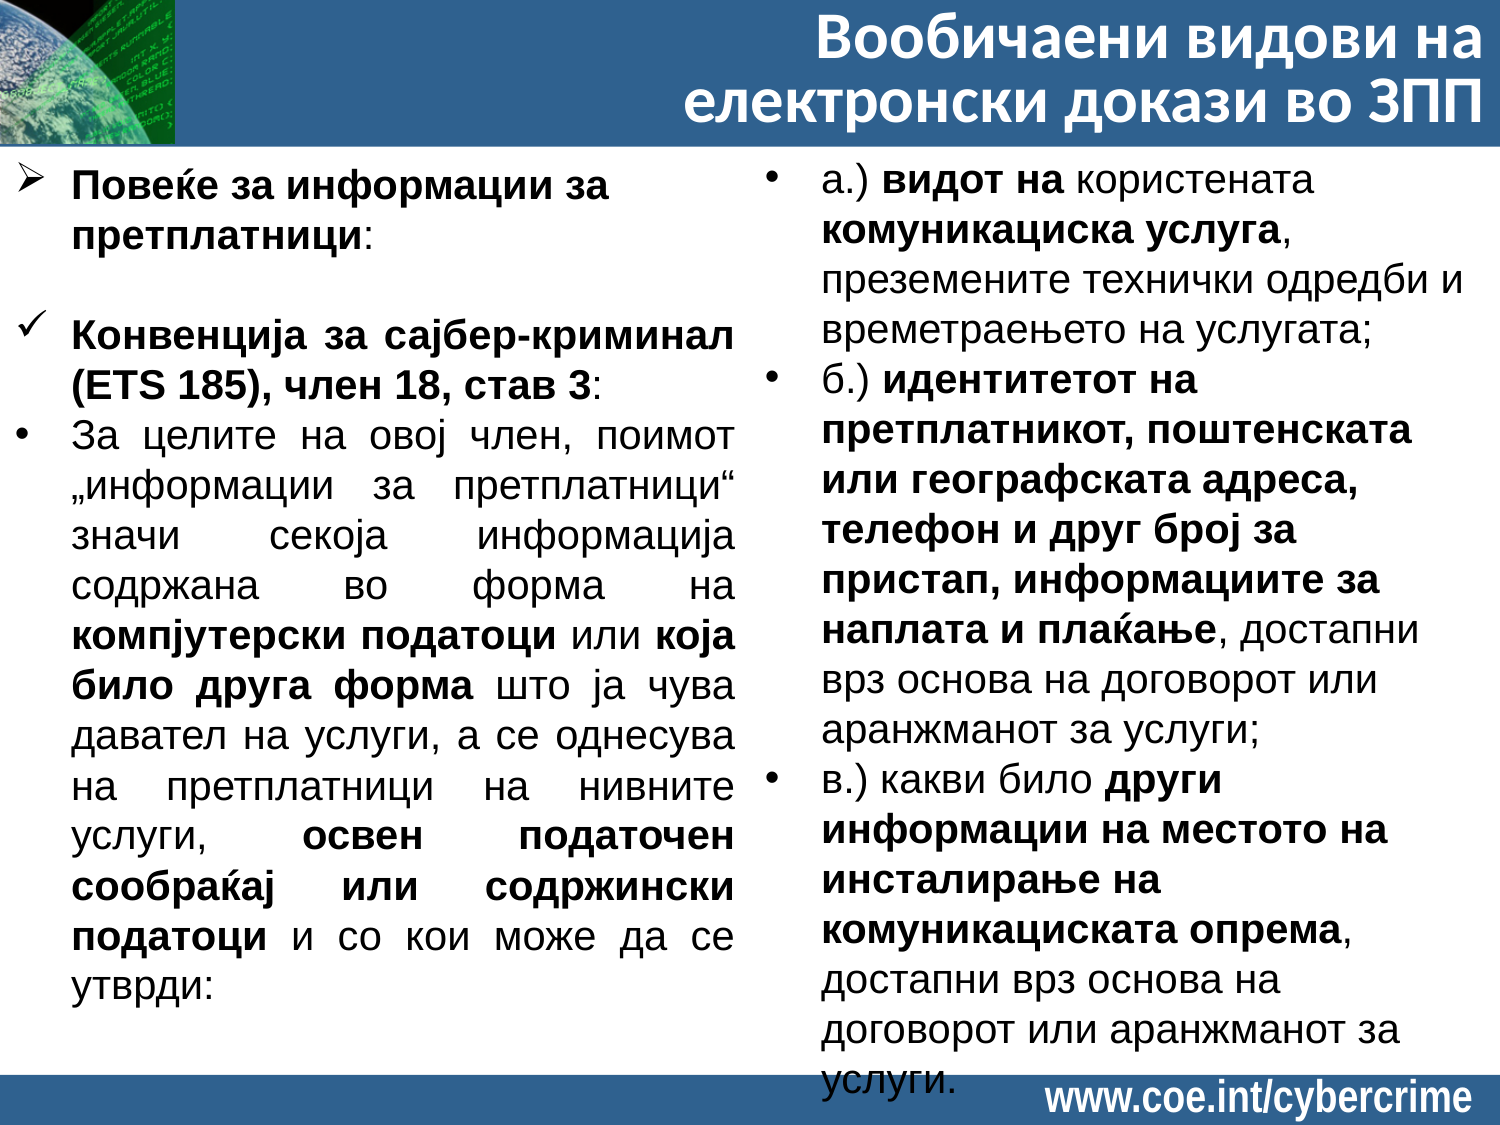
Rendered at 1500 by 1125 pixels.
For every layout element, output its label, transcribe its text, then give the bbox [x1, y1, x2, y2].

text_box Повеќе за информации за претплатници: Конвенција за сајбер-криминал (ETS 185), член 18, став 3: За целите на овој член, поимот „информации за претплатници“ значи секоја информација содржана во форма на компјутерски податоци или која било друга форма што ја чува давател на услуги, а се однесува на претплатници на нивните услуги, освен податочен сообраќај или содржински податоци и со кои може да се утврди: [0, 150, 750, 1066]
text_box Вообичаени видови на електронски докази во ЗПП [177, 0, 1500, 149]
picture [0, 0, 175, 144]
text_box а.) видот на користената комуникациска услуга, преземените технички одредби и времетраењето на услугата; б.) идентитетот на претплатникот, поштенската или географската адреса, телефон и друг број за пристап, информациите за наплата и плаќање, достапни врз основа на договорот или аранжманот за услуги; в.) какви било други информации на местото на инсталирање на комуникациската опрема, достапни врз основа на договорот или аранжманот за услуги. [749, 144, 1500, 1125]
text_box [0, 1073, 749, 1125]
